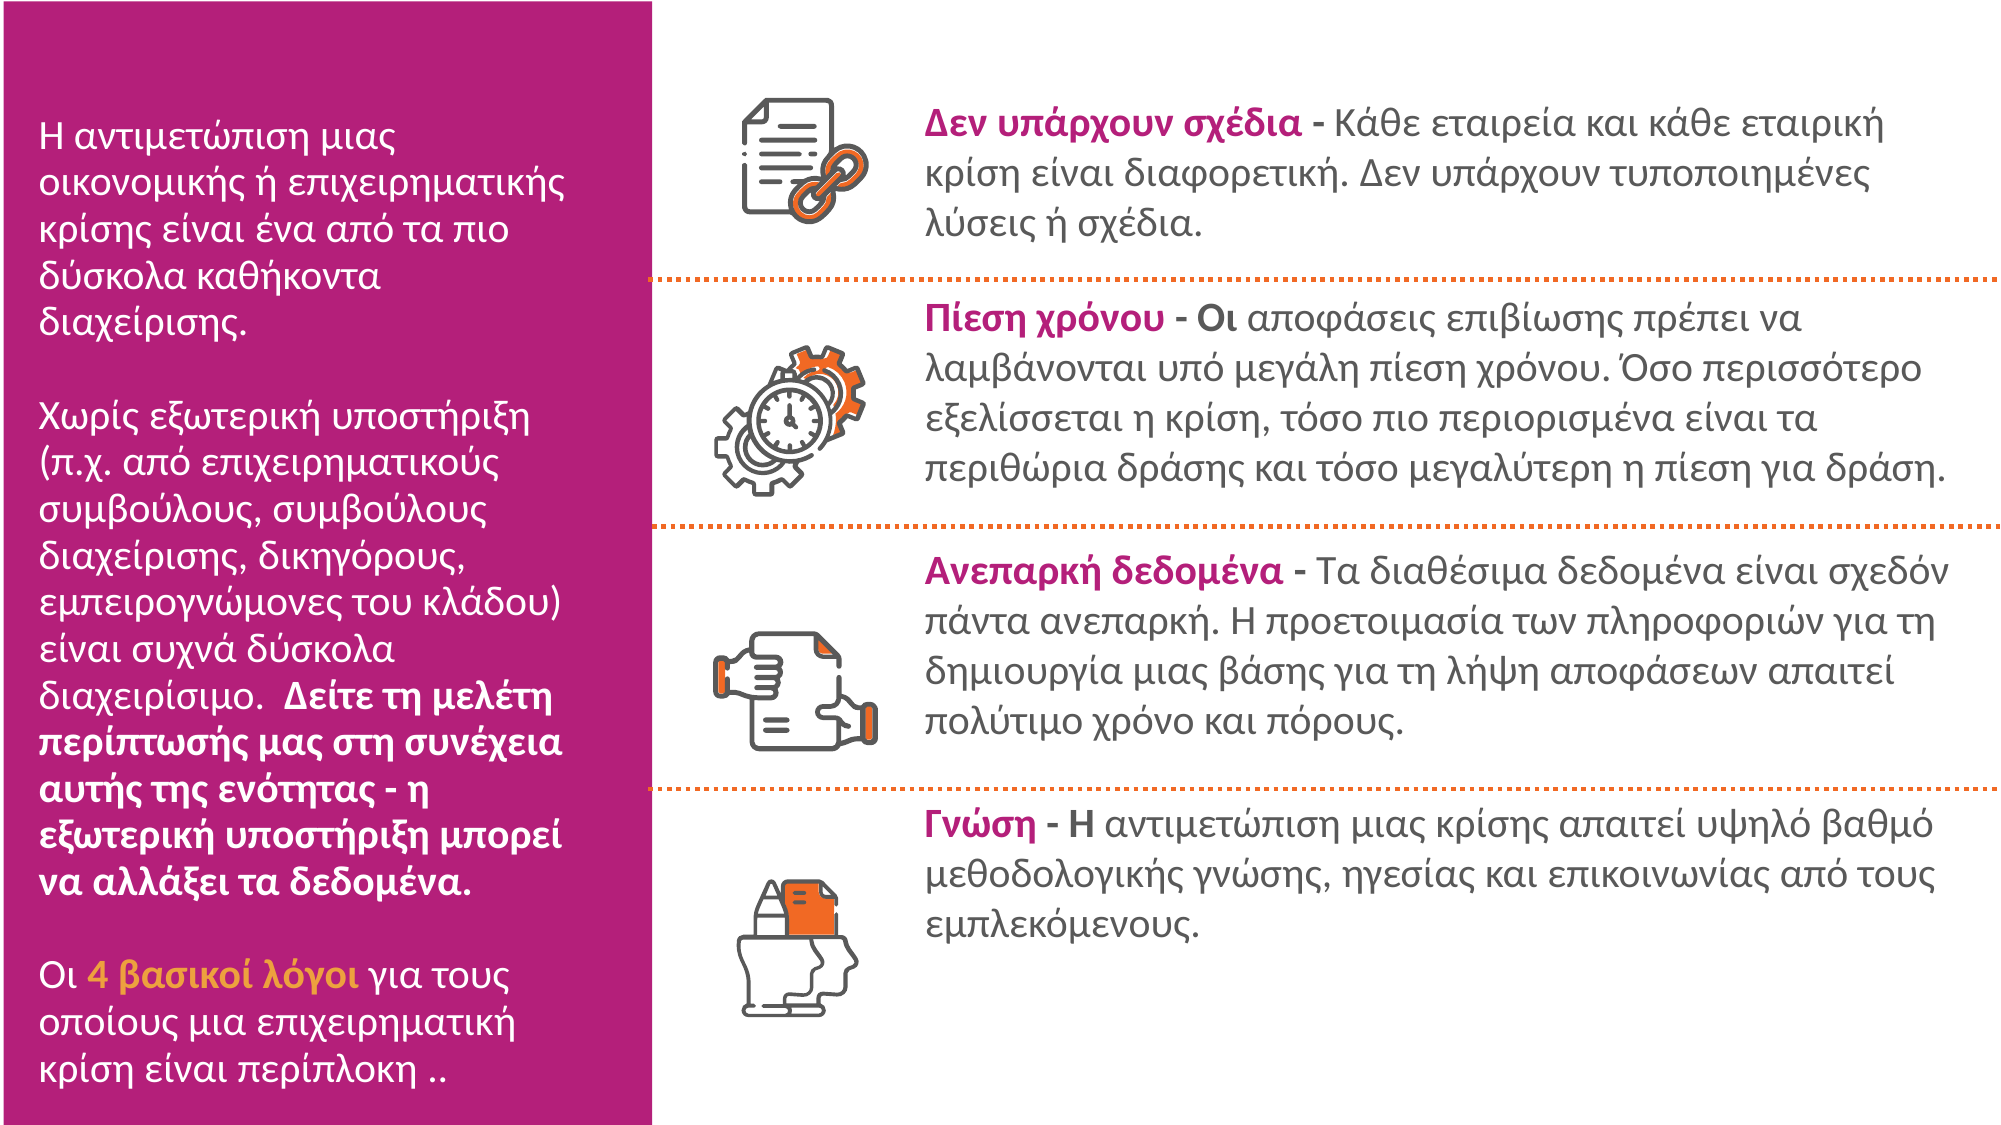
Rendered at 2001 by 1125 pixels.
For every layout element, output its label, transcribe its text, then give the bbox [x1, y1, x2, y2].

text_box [713, 631, 878, 752]
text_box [742, 97, 869, 225]
text_box Δεν υπάρχουν σχέδια - Κάθε εταιρεία και κάθε εταιρική κρίση είναι διαφορετική. Δεν υπάρχουν τυποποιημένες λύσεις ή σχέδια. Πίεση χρόνου - Οι αποφάσεις επιβίωσης πρέπει να λαμβάνονται υπό μεγάλη πίεση χρόνου. Όσο περισσότερο εξελίσσεται η κρίση, τόσο πιο περιορισμένα είναι τα περιθώρια δράσης και τόσο μεγαλύτερη η πίεση για δράση. Ανεπαρκή δεδομένα - Τα διαθέσιμα δεδομένα είναι σχεδόν πάντα ανεπαρκή. Η προετοιμασία των πληροφοριών για τη δημιουργία μιας βάσης για τη λήψη αποφάσεων απαιτεί πολύτιμο χρόνο και πόρους. Γνώση - Η αντιμετώπιση μιας κρίσης απαιτεί υψηλό βαθμό μεθοδολογικής γνώσης, ηγεσίας και επικοινωνίας από τους εμπλεκόμενους. [910, 280, 1979, 526]
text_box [714, 345, 866, 497]
text_box Δεν υπάρχουν σχέδια - Κάθε εταιρεία και κάθε εταιρική κρίση είναι διαφορετική. Δεν υπάρχουν τυποποιημένες λύσεις ή σχέδια. Πίεση χρόνου - Οι αποφάσεις επιβίωσης πρέπει να λαμβάνονται υπό μεγάλη πίεση χρόνου. Όσο περισσότερο εξελίσσεται η κρίση, τόσο πιο περιορισμένα είναι τα περιθώρια δράσης και τόσο μεγαλύτερη η πίεση για δράση. Ανεπαρκή δεδομένα - Τα διαθέσιμα δεδομένα είναι σχεδόν πάντα ανεπαρκή. Η προετοιμασία των πληροφοριών για τη δημιουργία μιας βάσης για τη λήψη αποφάσεων απαιτεί πολύτιμο χρόνο και πόρους. Γνώση - Η αντιμετώπιση μιας κρίσης απαιτεί υψηλό βαθμό μεθοδολογικής γνώσης, ηγεσίας και επικοινωνίας από τους εμπλεκόμενους. [910, 527, 1979, 788]
text_box Η αντιμετώπιση μιας οικονομικής ή επιχειρηματικής κρίσης είναι ένα από τα πιο δύσκολα καθήκοντα διαχείρισης. Χωρίς εξωτερική υποστήριξη (π.χ. από επιχειρηματικούς συμβούλους, συμβούλους διαχείρισης, δικηγόρους, εμπειρογνώμονες του κλάδου) είναι συχνά δύσκολα διαχειρίσιμο. Δείτε τη μελέτη περίπτωσής μας στη συνέχεια αυτής της ενότητας - η εξωτερική υποστήριξη μπορεί να αλλάξει τα δεδομένα. Οι 4 βασικοί λόγοι για τους οποίους μια επιχειρηματική κρίση είναι περίπλοκη .. [25, 104, 612, 1125]
text_box Δεν υπάρχουν σχέδια - Κάθε εταιρεία και κάθε εταιρική κρίση είναι διαφορετική. Δεν υπάρχουν τυποποιημένες λύσεις ή σχέδια. Πίεση χρόνου - Οι αποφάσεις επιβίωσης πρέπει να λαμβάνονται υπό μεγάλη πίεση χρόνου. Όσο περισσότερο εξελίσσεται η κρίση, τόσο πιο περιορισμένα είναι τα περιθώρια δράσης και τόσο μεγαλύτερη η πίεση για δράση. Ανεπαρκή δεδομένα - Τα διαθέσιμα δεδομένα είναι σχεδόν πάντα ανεπαρκή. Η προετοιμασία των πληροφοριών για τη δημιουργία μιας βάσης για τη λήψη αποφάσεων απαιτεί πολύτιμο χρόνο και πόρους. Γνώση - Η αντιμετώπιση μιας κρίσης απαιτεί υψηλό βαθμό μεθοδολογικής γνώσης, ηγεσίας και επικοινωνίας από τους εμπλεκόμενους. [910, 790, 1979, 954]
text_box [3, 0, 653, 1125]
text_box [736, 879, 859, 1018]
text_box Δεν υπάρχουν σχέδια - Κάθε εταιρεία και κάθε εταιρική κρίση είναι διαφορετική. Δεν υπάρχουν τυποποιημένες λύσεις ή σχέδια. Πίεση χρόνου - Οι αποφάσεις επιβίωσης πρέπει να λαμβάνονται υπό μεγάλη πίεση χρόνου. Όσο περισσότερο εξελίσσεται η κρίση, τόσο πιο περιορισμένα είναι τα περιθώρια δράσης και τόσο μεγαλύτερη η πίεση για δράση. Ανεπαρκή δεδομένα - Τα διαθέσιμα δεδομένα είναι σχεδόν πάντα ανεπαρκή. Η προετοιμασία των πληροφοριών για τη δημιουργία μιας βάσης για τη λήψη αποφάσεων απαιτεί πολύτιμο χρόνο και πόρους. Γνώση - Η αντιμετώπιση μιας κρίσης απαιτεί υψηλό βαθμό μεθοδολογικής γνώσης, ηγεσίας και επικοινωνίας από τους εμπλεκόμενους. [910, 86, 1979, 279]
